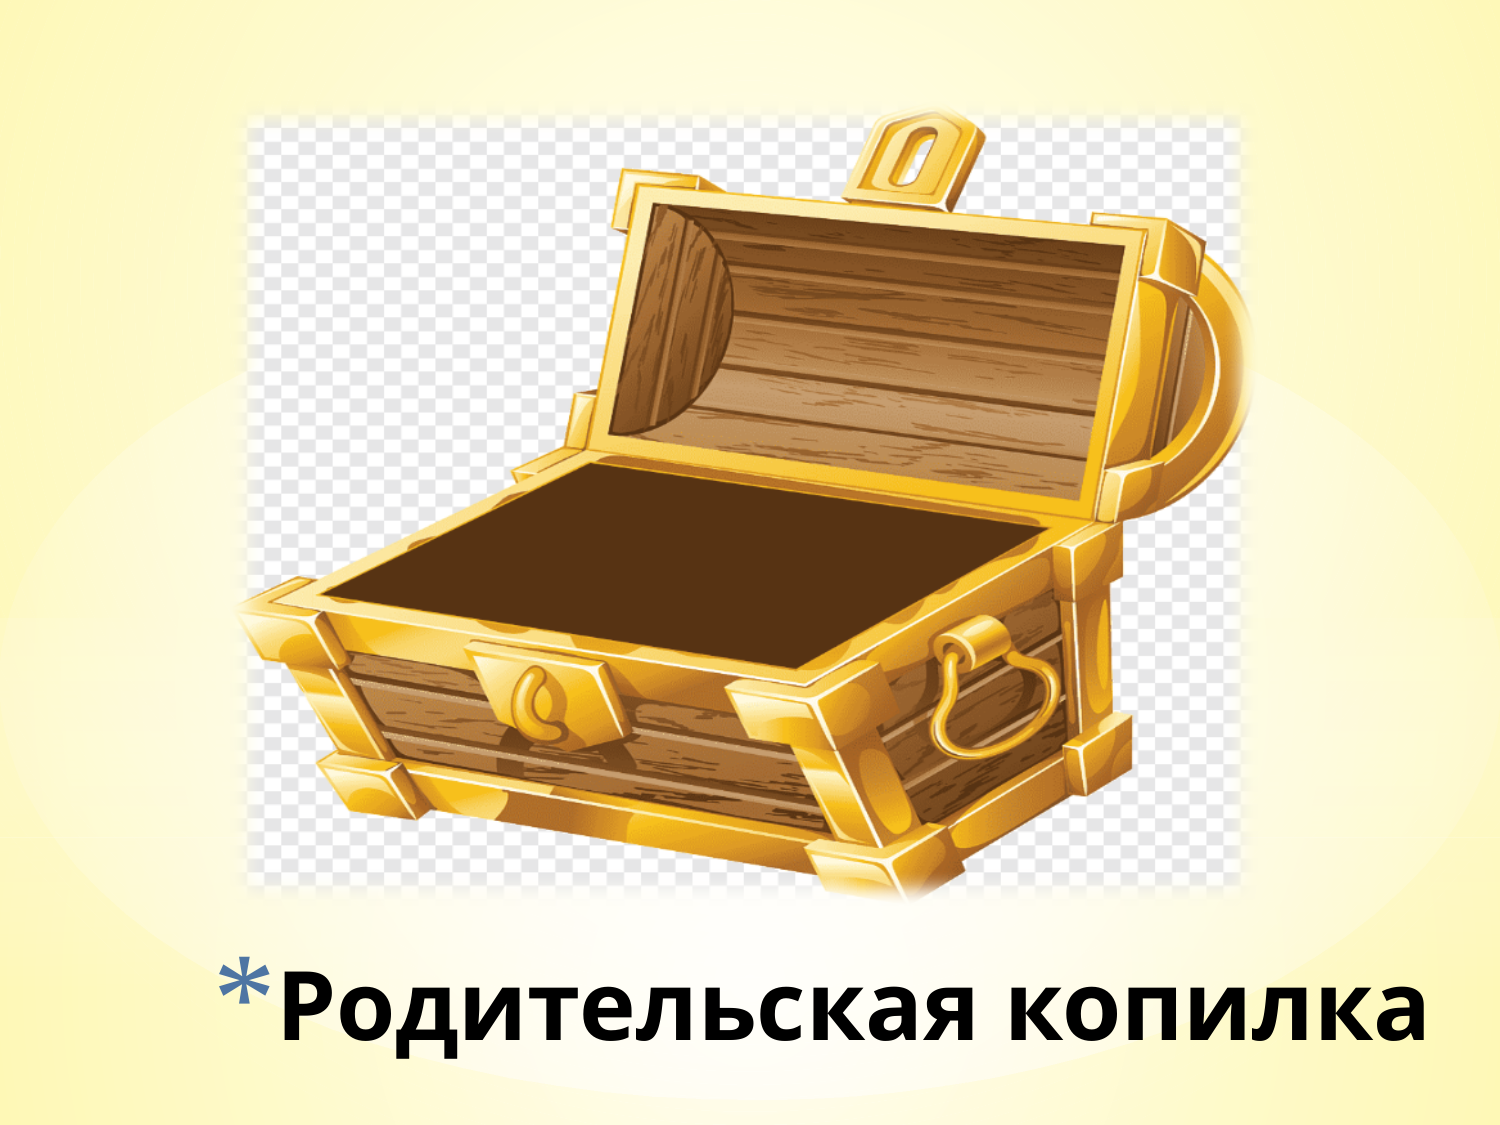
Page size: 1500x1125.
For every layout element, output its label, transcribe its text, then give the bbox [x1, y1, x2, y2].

title Родительская копилка [171, 937, 1447, 1125]
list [229, 101, 1259, 906]
